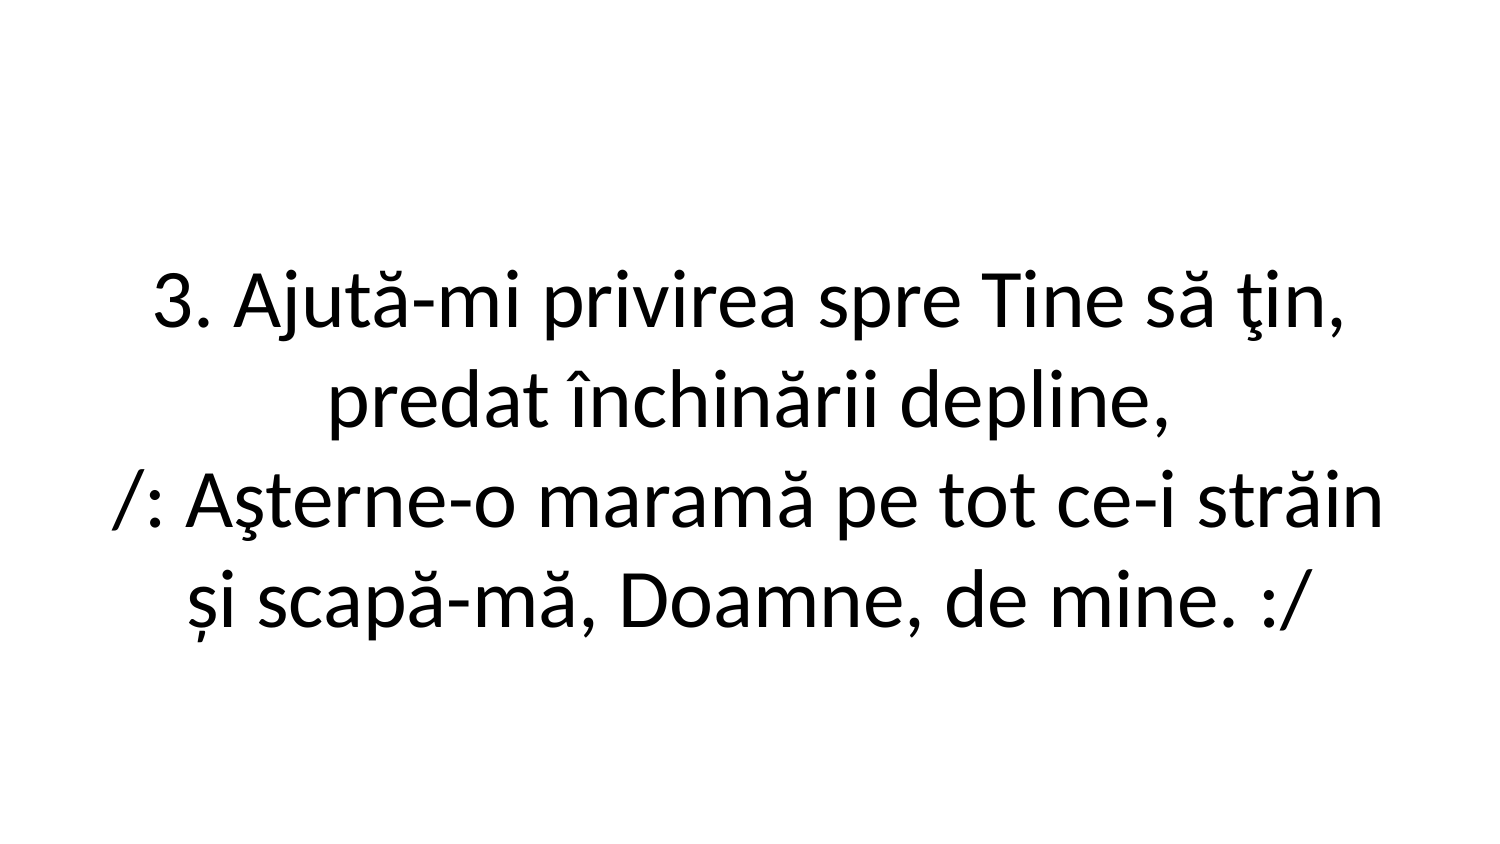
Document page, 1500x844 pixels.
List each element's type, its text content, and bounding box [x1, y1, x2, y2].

text_box 3. Ajută-mi privirea spre Tine să ţin, predat închinării depline, /: Aşterne-o maramă pe tot ce-i străin și scapă-mă, Doamne, de mine. :/ [97, 192, 1403, 652]
